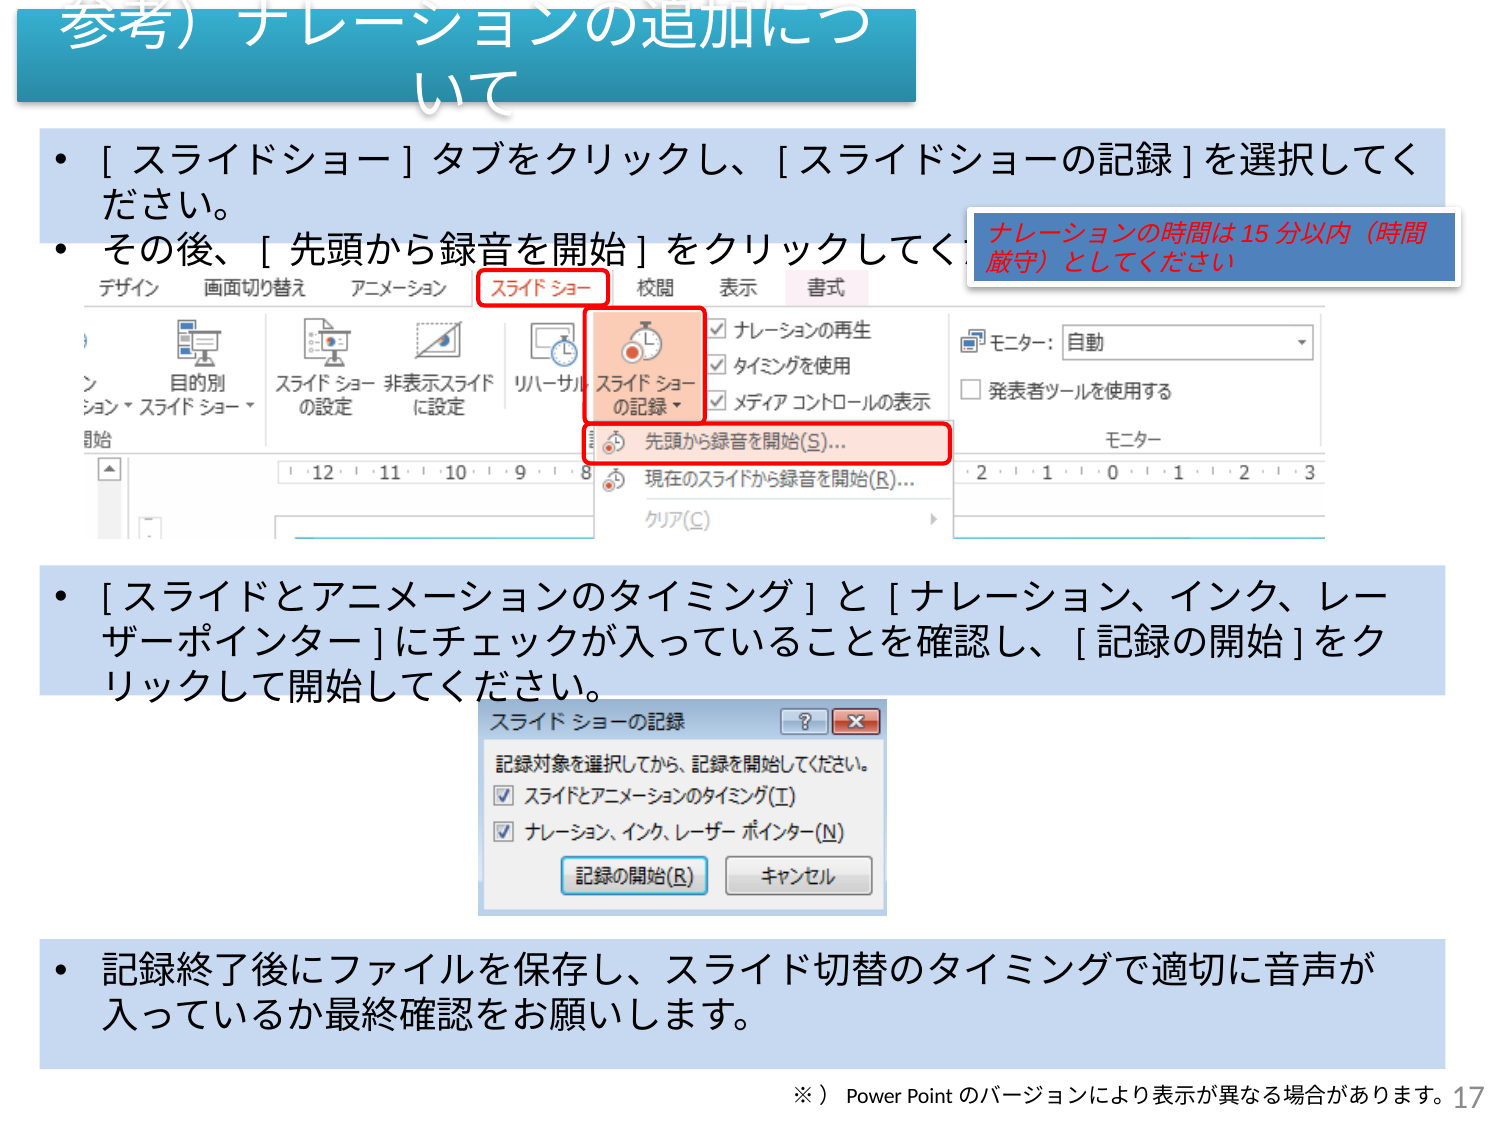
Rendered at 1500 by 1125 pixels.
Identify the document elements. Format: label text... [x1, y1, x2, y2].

text_box [スライドとアニメーションのタイミング] と [ナレーション、インク、レーザーポインター]にチェックが入っていることを確認し、[記録の開始]をクリックして開始してください。 [38, 563, 1447, 697]
text_box ※）Power Pointのバージョンにより表示が異なる場合があります。 [777, 1073, 1470, 1115]
text_box ナレーションの時間は15分以内（時間厳守）としてください [967, 207, 1461, 287]
text_box 記録終了後にファイルを保存し、スライド切替のタイミングで適切に音声が入っているか最終確認をお願いします。 [38, 937, 1447, 1071]
text_box [ スライドショー] タブをクリックし、[スライドショーの記録]を選択してください。 その後、[ 先頭から録音を開始] をクリックしてください。 [38, 126, 1447, 246]
picture [84, 269, 1326, 540]
picture [477, 699, 887, 916]
slide_number 17 [1149, 1064, 1500, 1125]
text_box 参考）ナレーションの追加について [17, 9, 916, 102]
